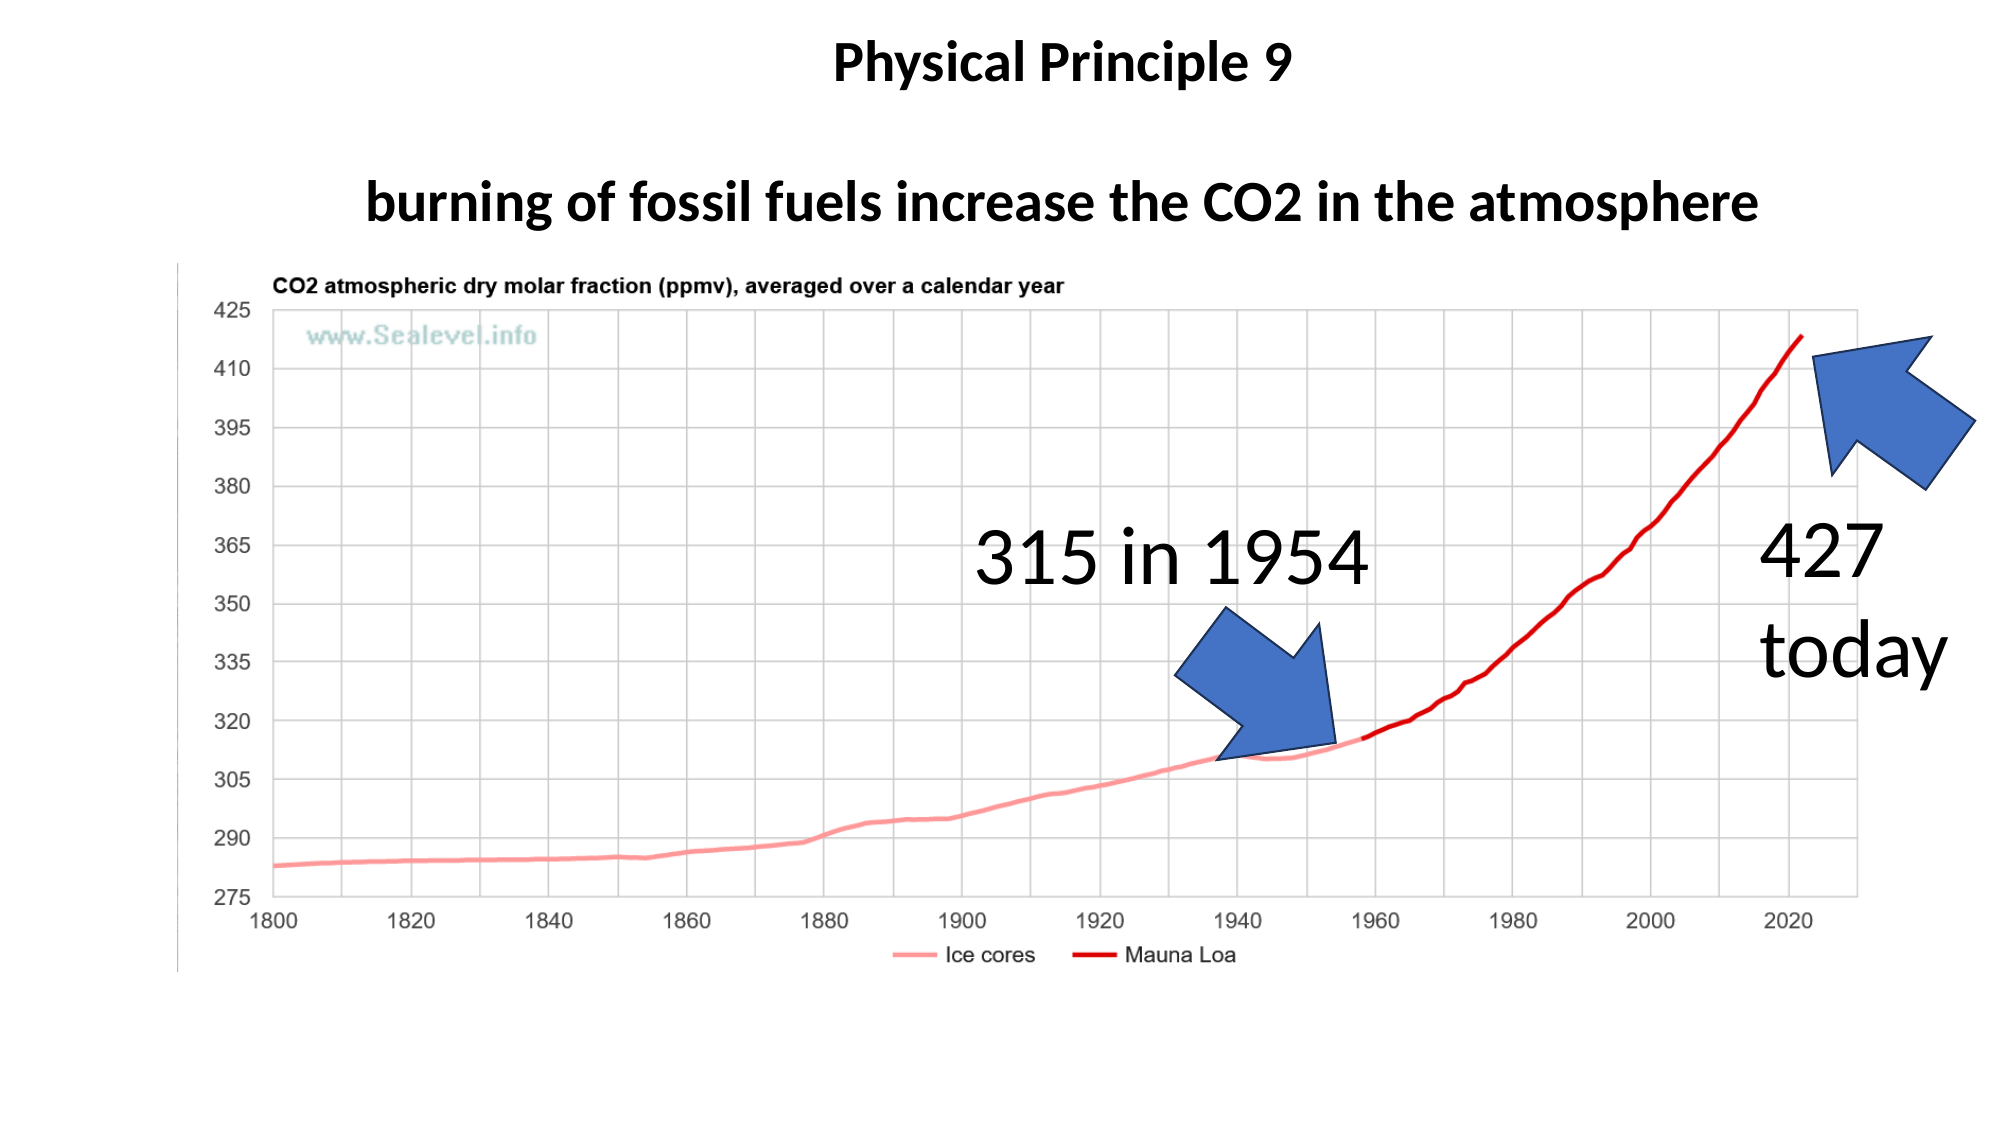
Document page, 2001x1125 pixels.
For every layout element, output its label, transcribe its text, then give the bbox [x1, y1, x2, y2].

text_box Physical Principle 9 burning of fossil fuels increase the CO2 in the atmosphere [177, 16, 1949, 311]
text_box [1884, 335, 1977, 486]
picture [177, 263, 1884, 972]
text_box 427 today [1884, 486, 1965, 702]
